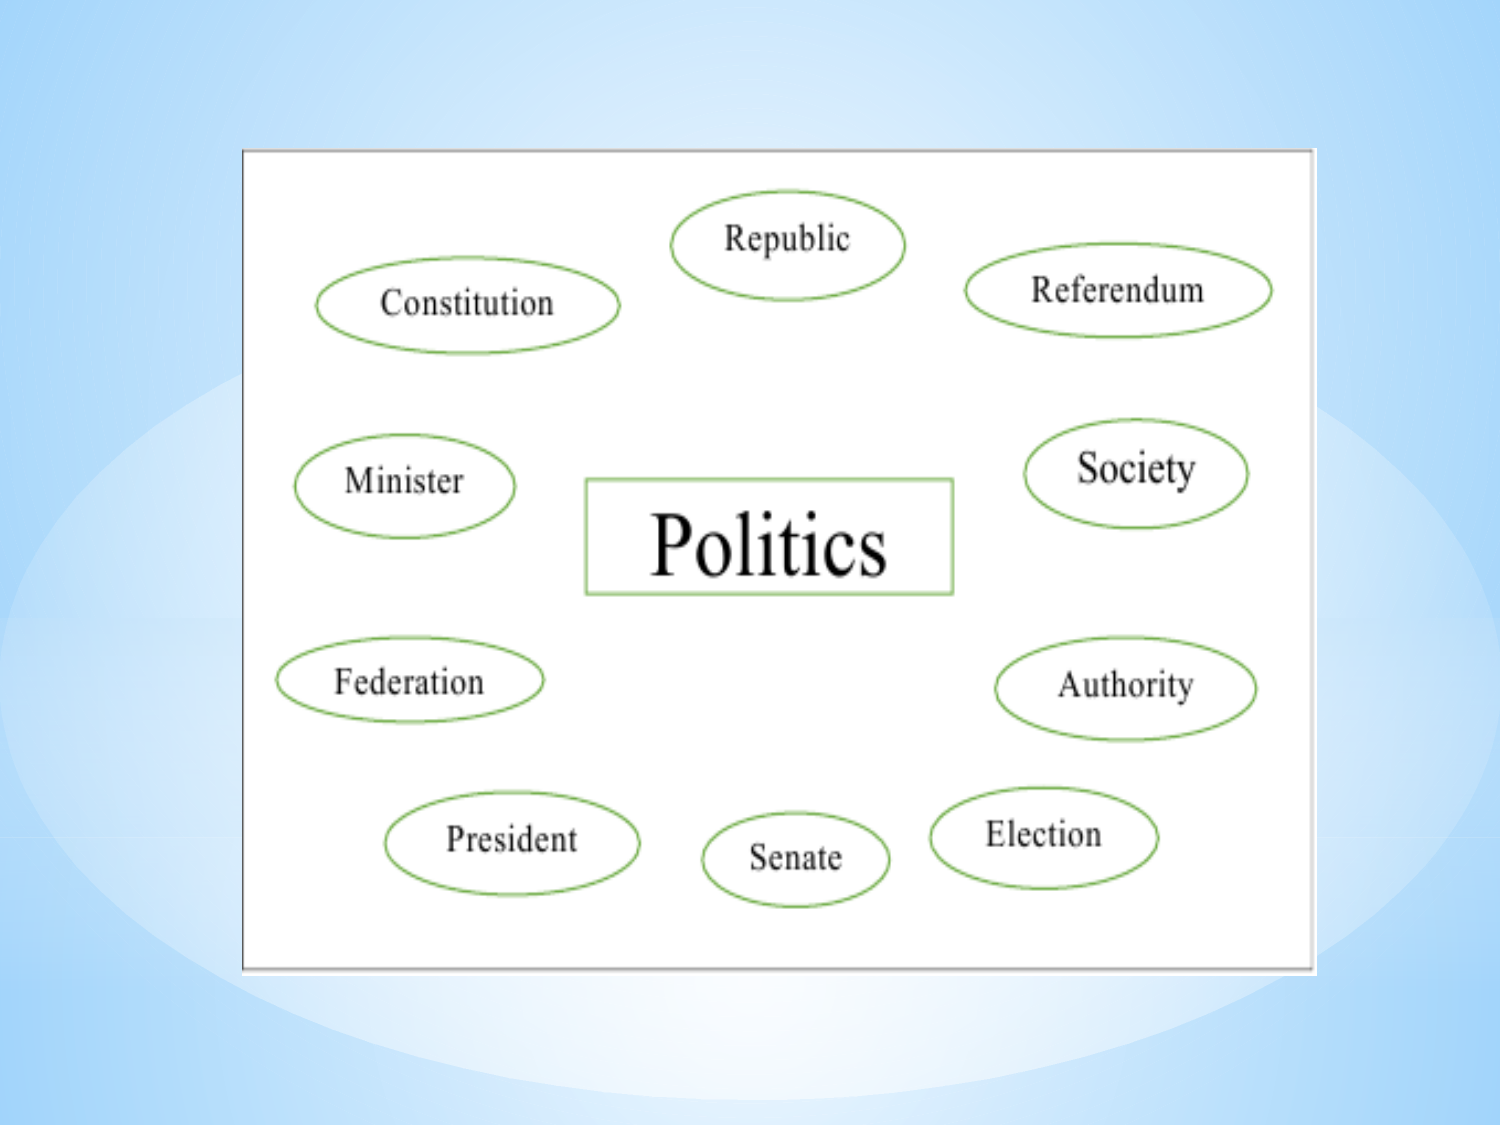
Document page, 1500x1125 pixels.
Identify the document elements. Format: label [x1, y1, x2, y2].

picture [241, 148, 1318, 977]
